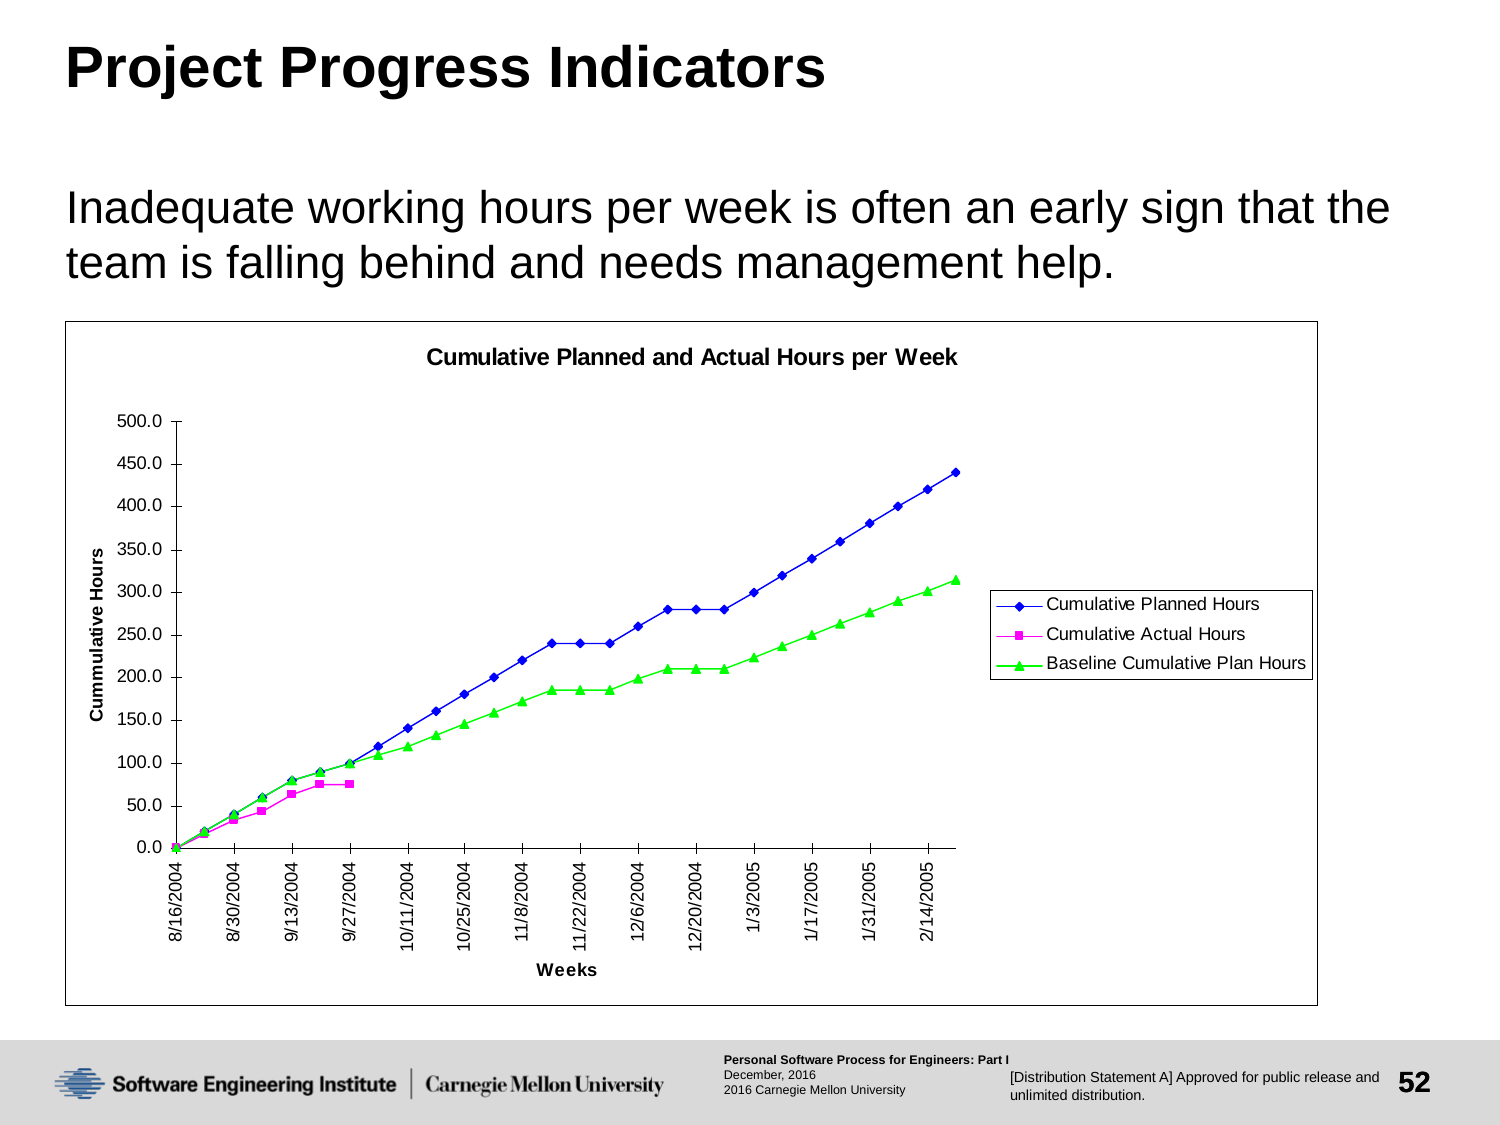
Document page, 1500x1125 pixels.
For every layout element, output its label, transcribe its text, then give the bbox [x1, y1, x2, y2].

picture [46, 1061, 673, 1104]
title Project Progress Indicators [65, 37, 1313, 148]
list Inadequate working hours per week is often an early sign that the team is falling behind and needs management help. [65, 177, 1431, 1000]
picture [54, 311, 1329, 1015]
